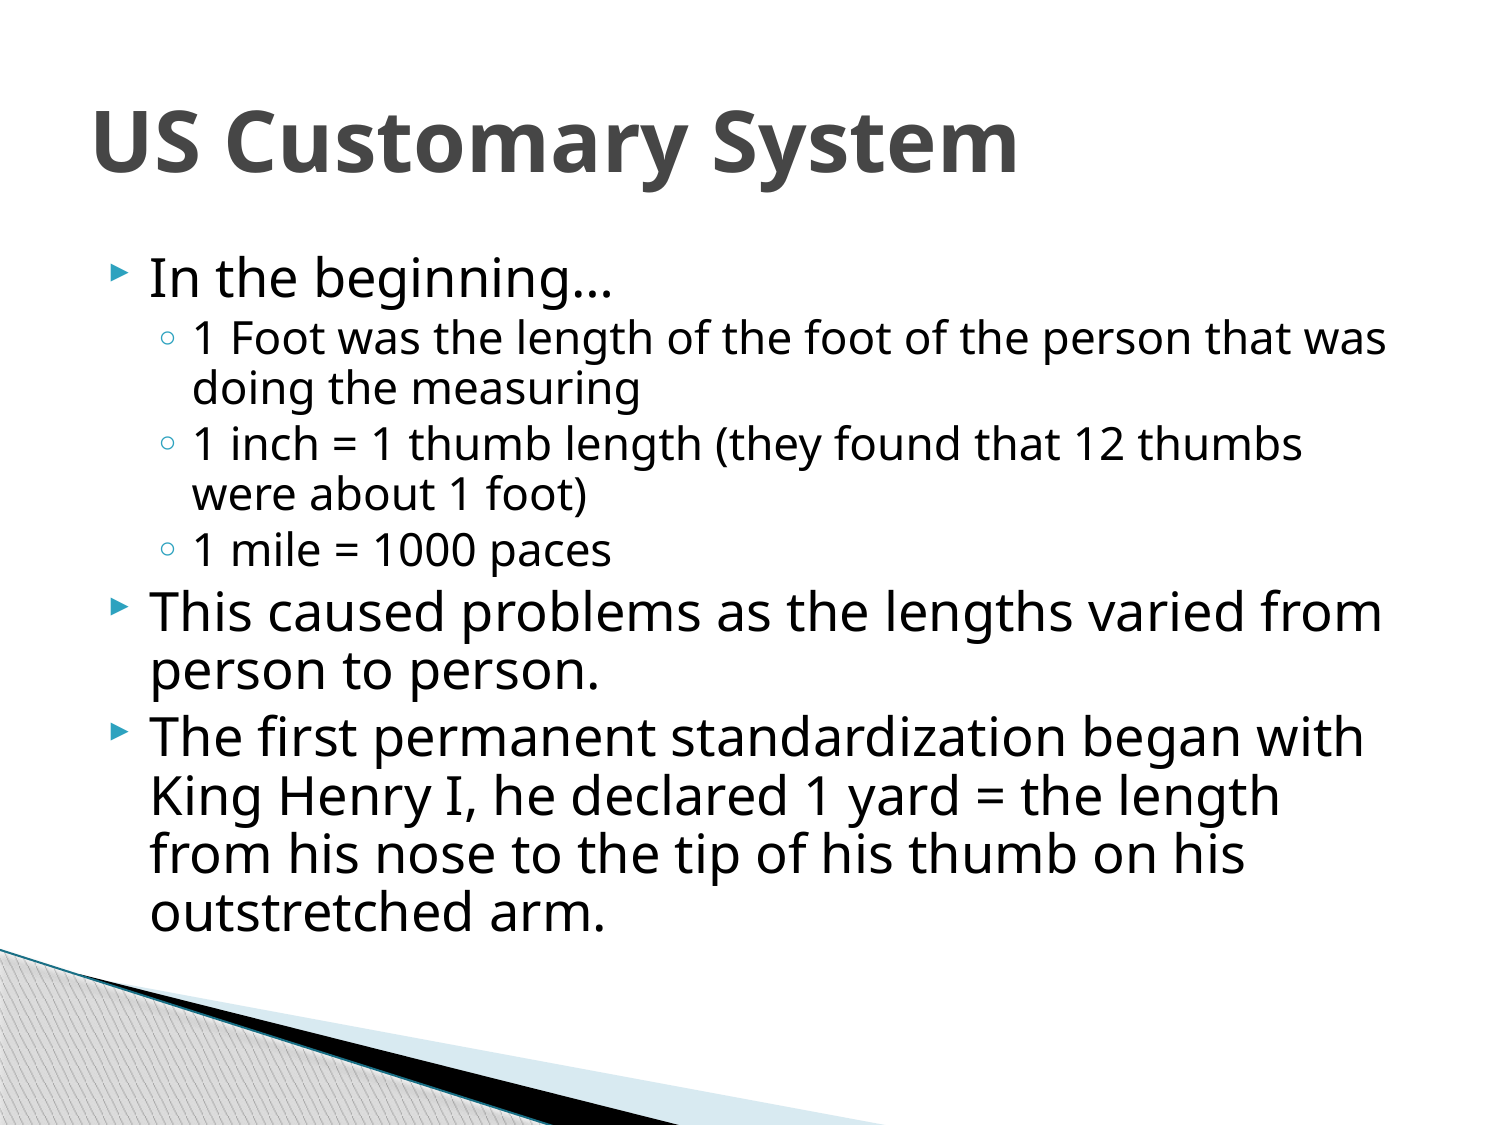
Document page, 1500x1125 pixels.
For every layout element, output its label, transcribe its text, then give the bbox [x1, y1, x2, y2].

title US Customary System [75, 45, 1425, 233]
list In the beginning… 1 Foot was the length of the foot of the person that was doing the measuring 1 inch = 1 thumb length (they found that 12 thumbs were about 1 foot) 1 mile = 1000 paces This caused problems as the lengths varied from person to person. The first permanent standardization began with King Henry I, he declared 1 yard = the length from his nose to the tip of his thumb on his outstretched arm. [75, 243, 1425, 986]
